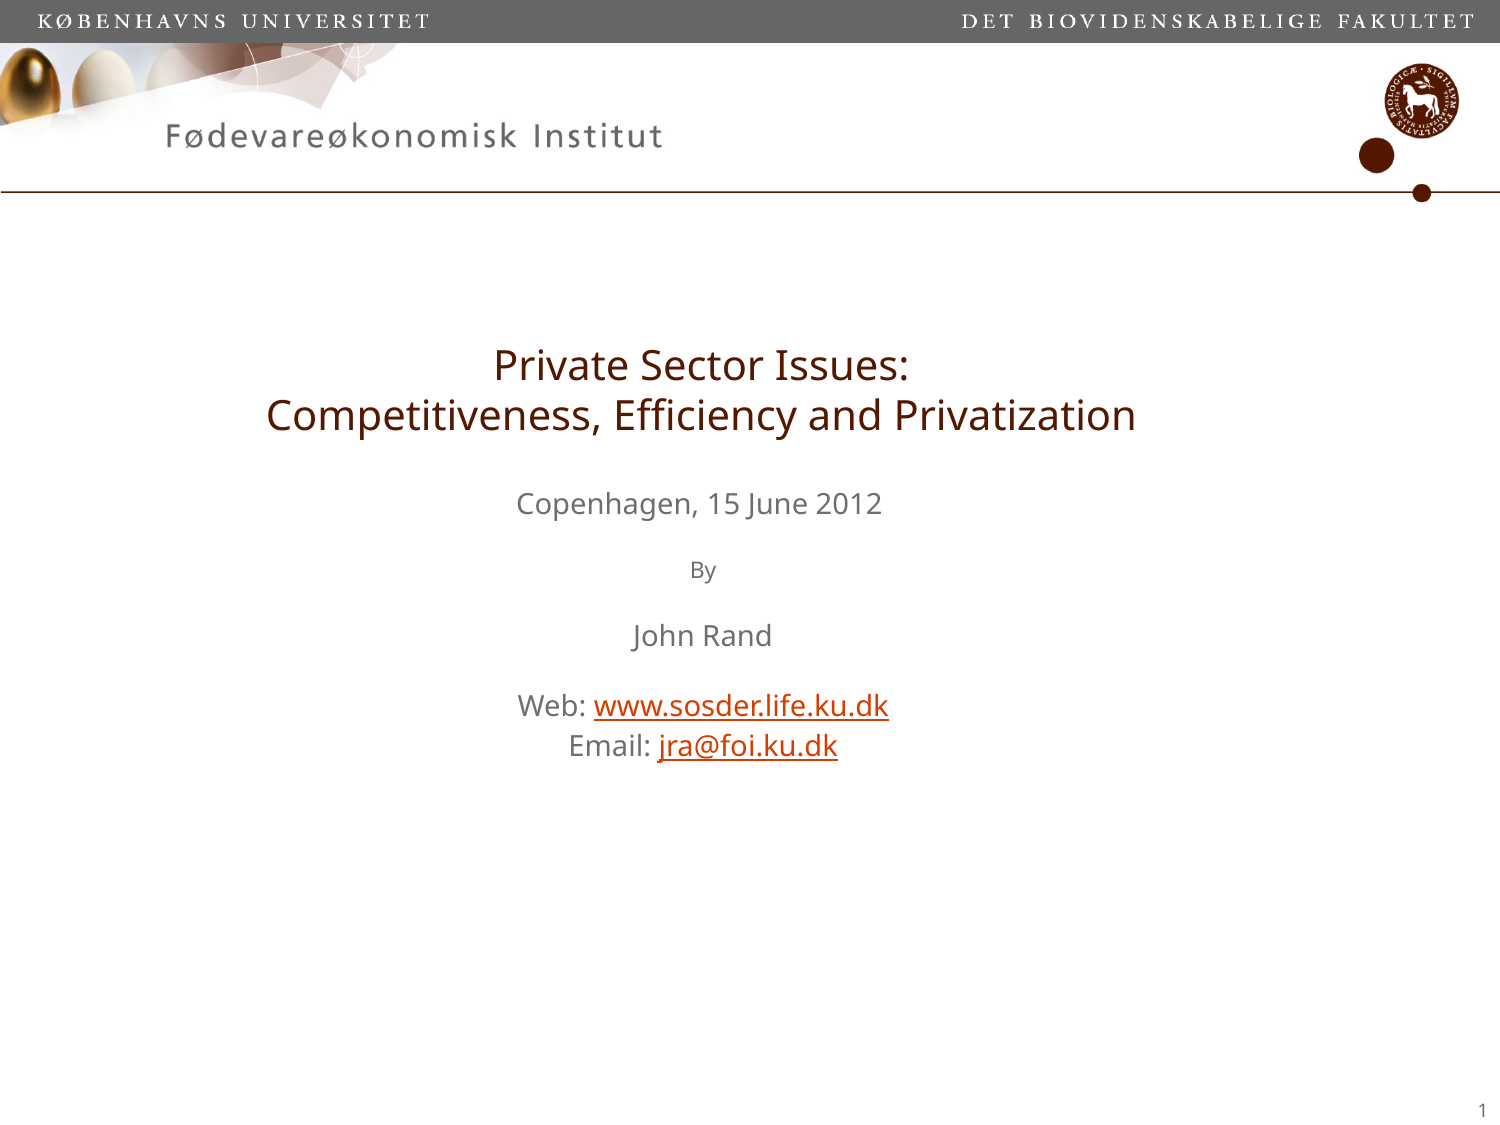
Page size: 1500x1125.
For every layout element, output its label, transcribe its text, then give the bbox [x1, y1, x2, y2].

picture [0, 193, 1500, 208]
title Private Sector Issues: Competitiveness, Efficiency and Privatization [168, 338, 1235, 551]
subtitle Copenhagen, 15 June 2012 By John Rand Web: www.sosder.life.ku.dk Email: jra@foi.ku.dk [170, 444, 1236, 823]
picture [0, 0, 1500, 191]
